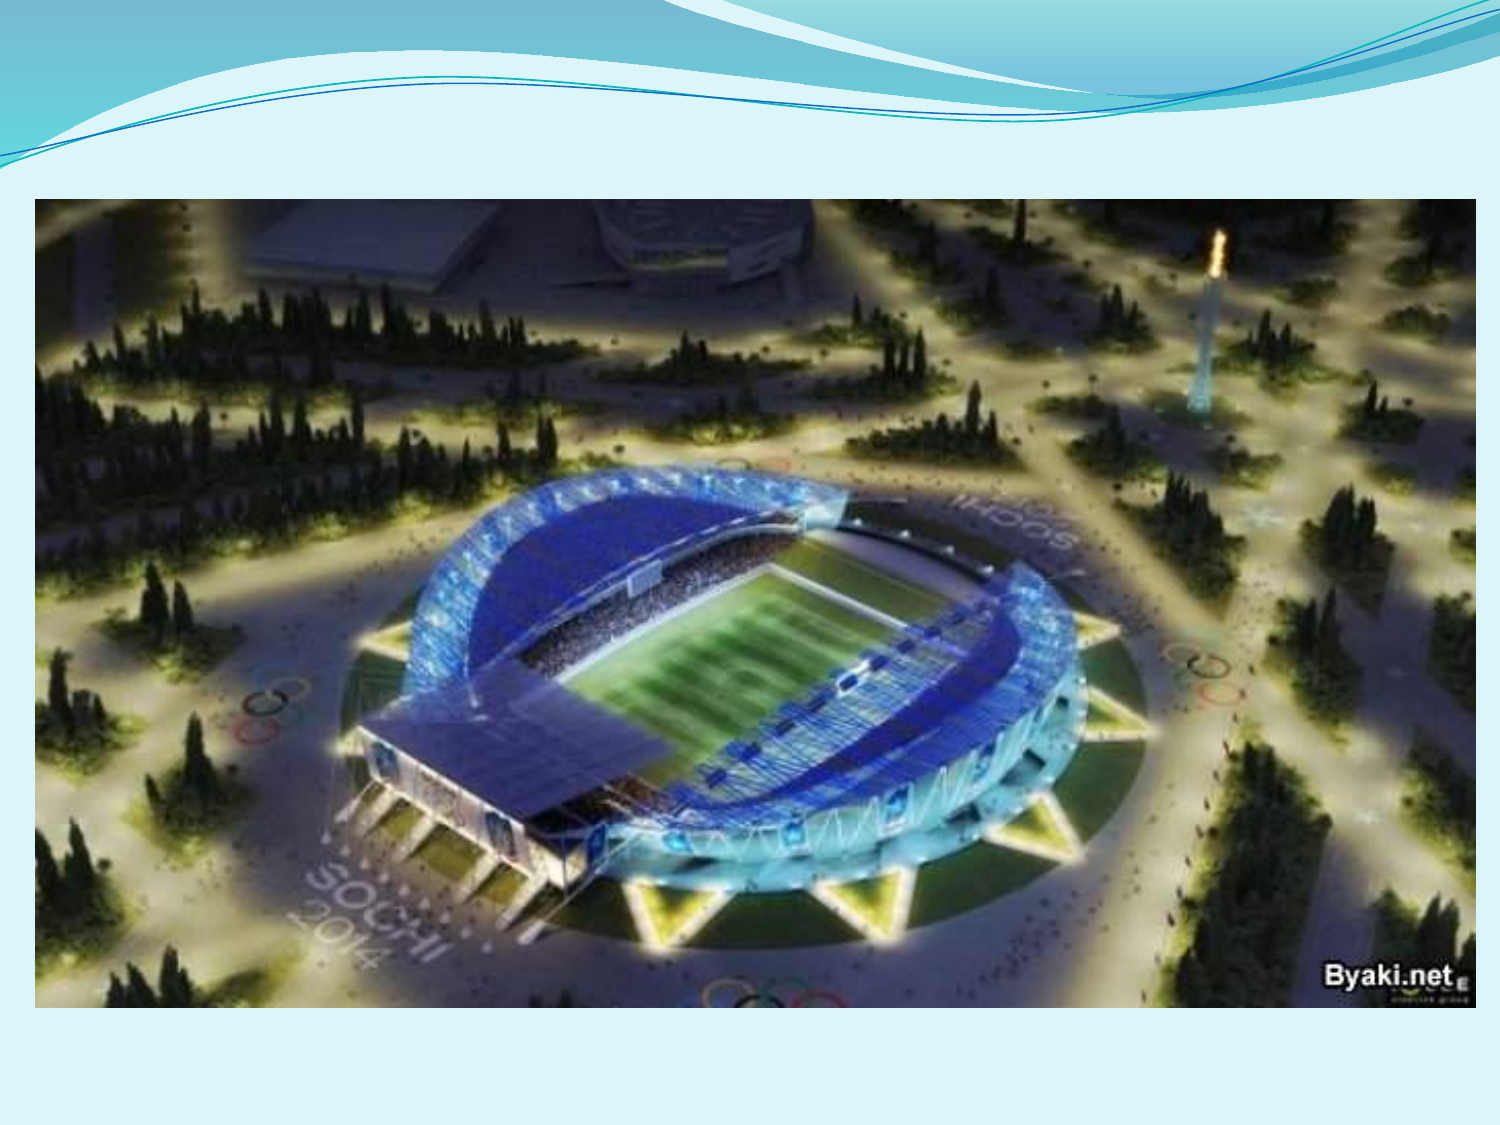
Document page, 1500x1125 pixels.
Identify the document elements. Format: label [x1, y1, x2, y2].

picture [34, 198, 1476, 1008]
